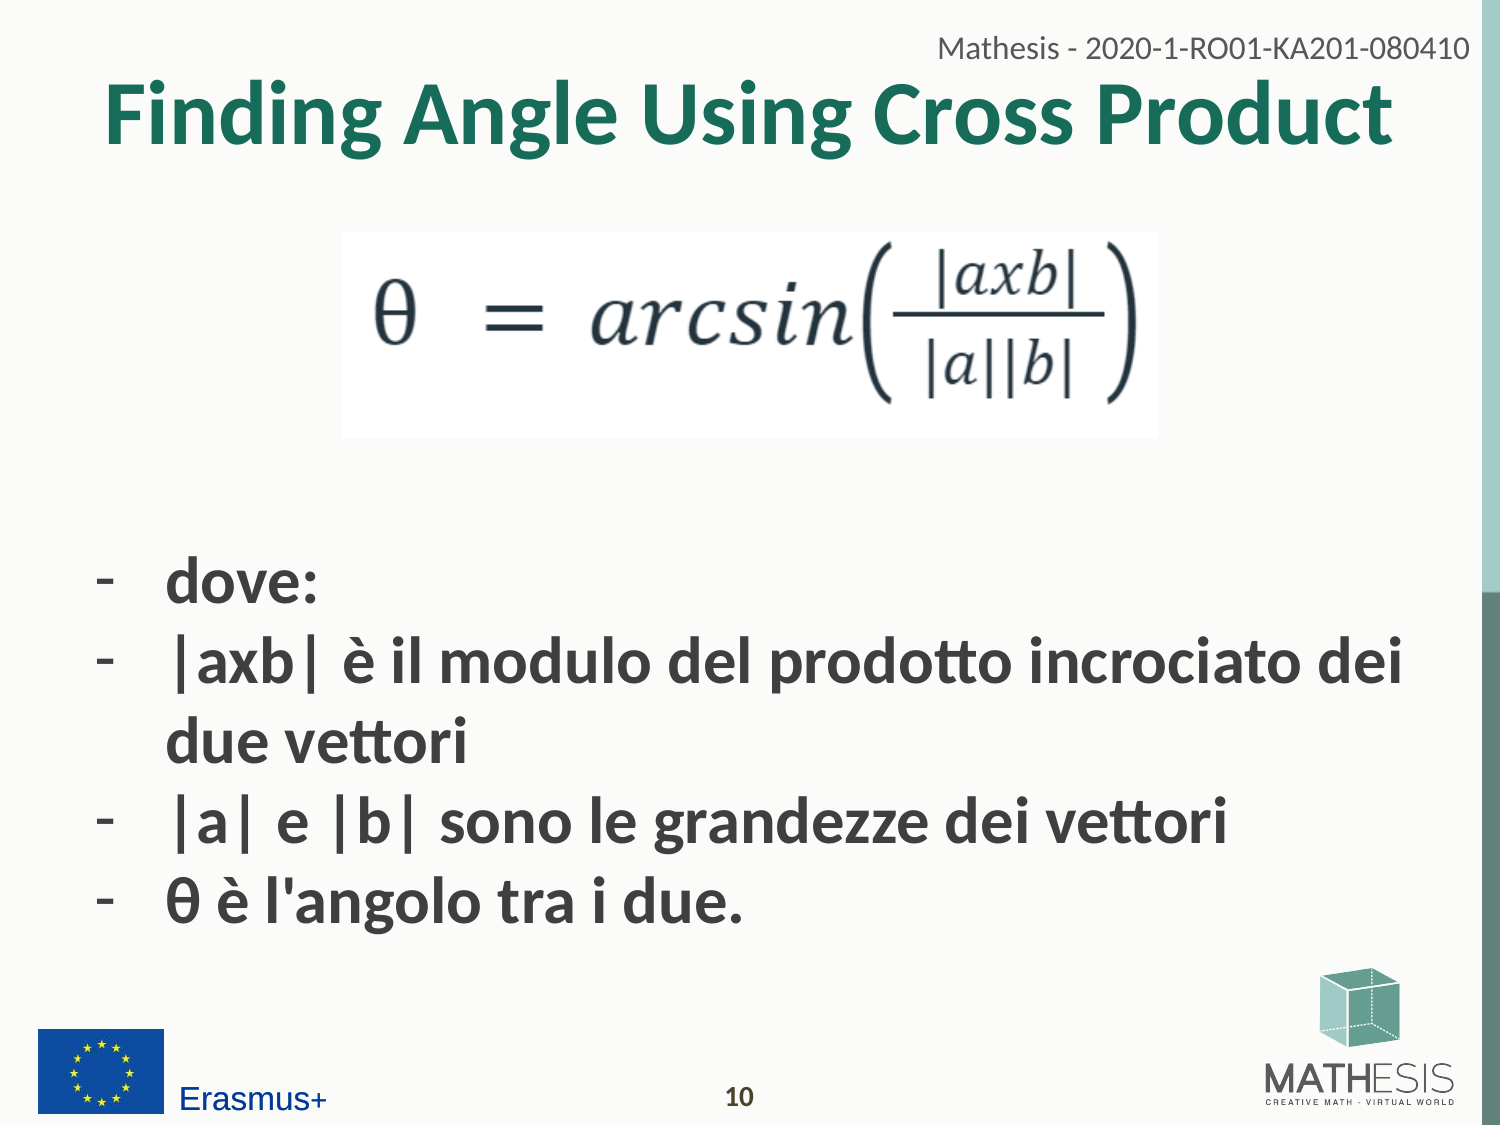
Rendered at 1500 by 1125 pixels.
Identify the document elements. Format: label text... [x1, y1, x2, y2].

picture [38, 1029, 164, 1114]
picture [342, 232, 1158, 438]
list dove: |axb| è il modulo del prodotto incrociato dei due vettori |a| e |b| sono le grandezze dei vettori θ è l'angolo tra i due. [75, 262, 1425, 1005]
title Finding Angle Using Cross Product [75, 45, 1425, 233]
